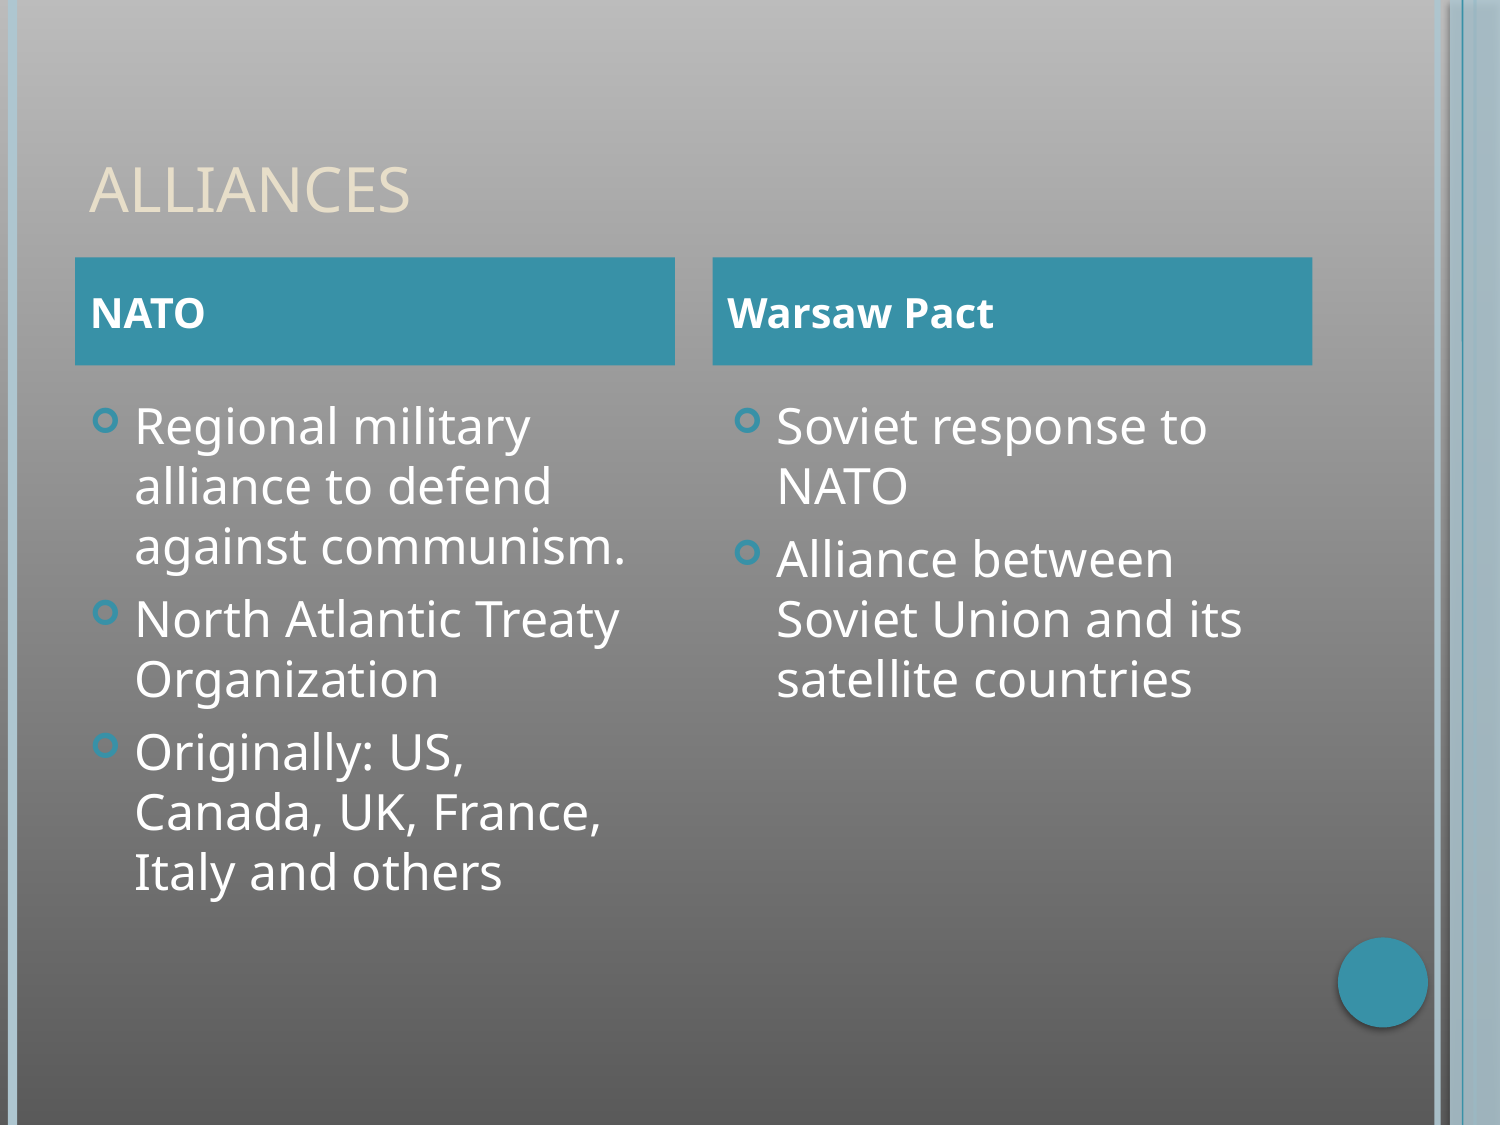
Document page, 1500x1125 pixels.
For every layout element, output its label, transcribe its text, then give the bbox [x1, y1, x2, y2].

list Soviet response to NATO Alliance between Soviet Union and its satellite countries [717, 387, 1318, 1025]
title alliances [75, 44, 1313, 233]
list NATO [75, 257, 675, 366]
list Warsaw Pact [712, 257, 1313, 366]
list Regional military alliance to defend against communism. North Atlantic Treaty Organization Originally: US, Canada, UK, France, Italy and others [75, 387, 675, 1025]
